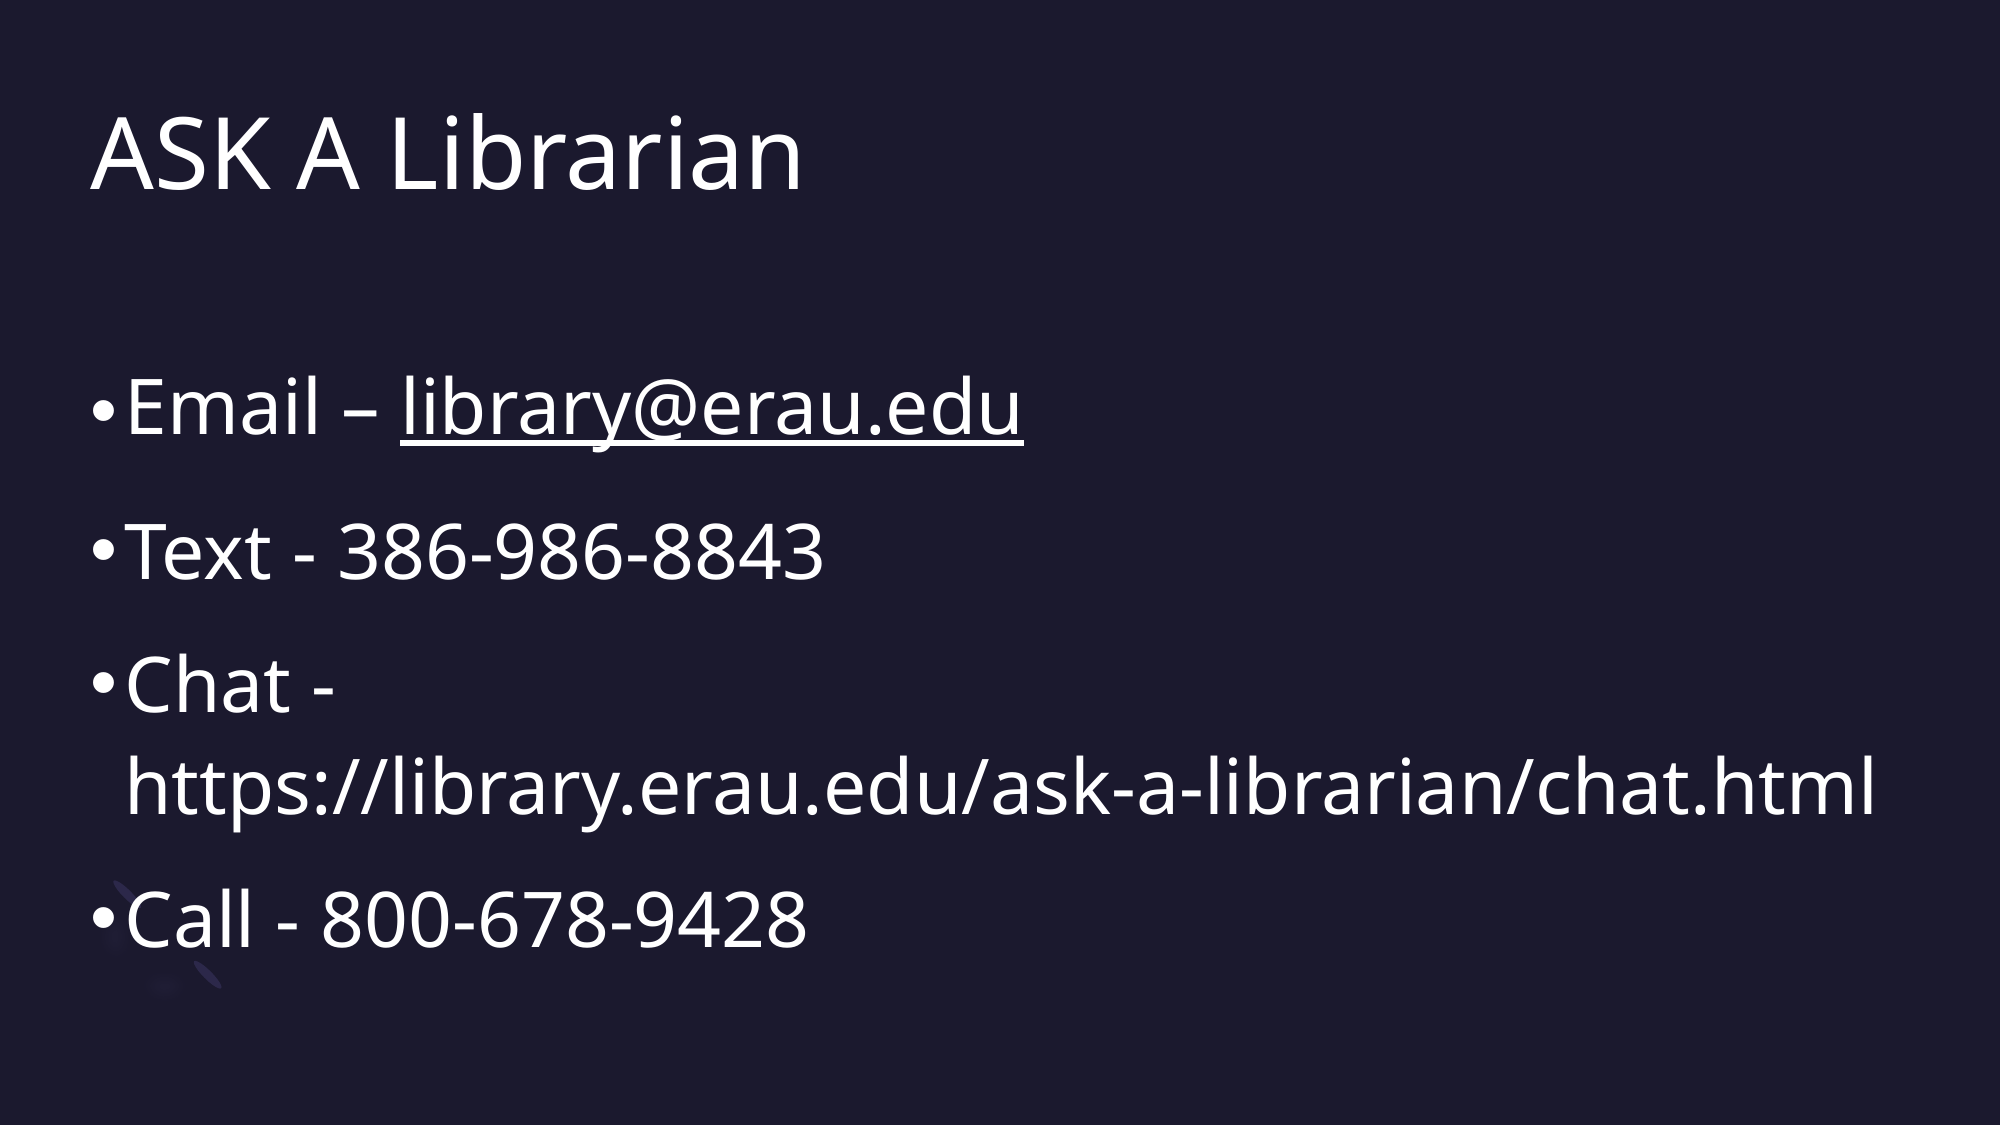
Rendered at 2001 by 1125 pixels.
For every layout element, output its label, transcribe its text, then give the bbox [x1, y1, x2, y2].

title ASK A Librarian [90, 90, 1910, 309]
list Email – library@erau.edu Text - 386-986-8843​ Chat - https://library.erau.edu/ask-a-librarian/chat.html Call - 800-678-9428 [90, 346, 1910, 1000]
